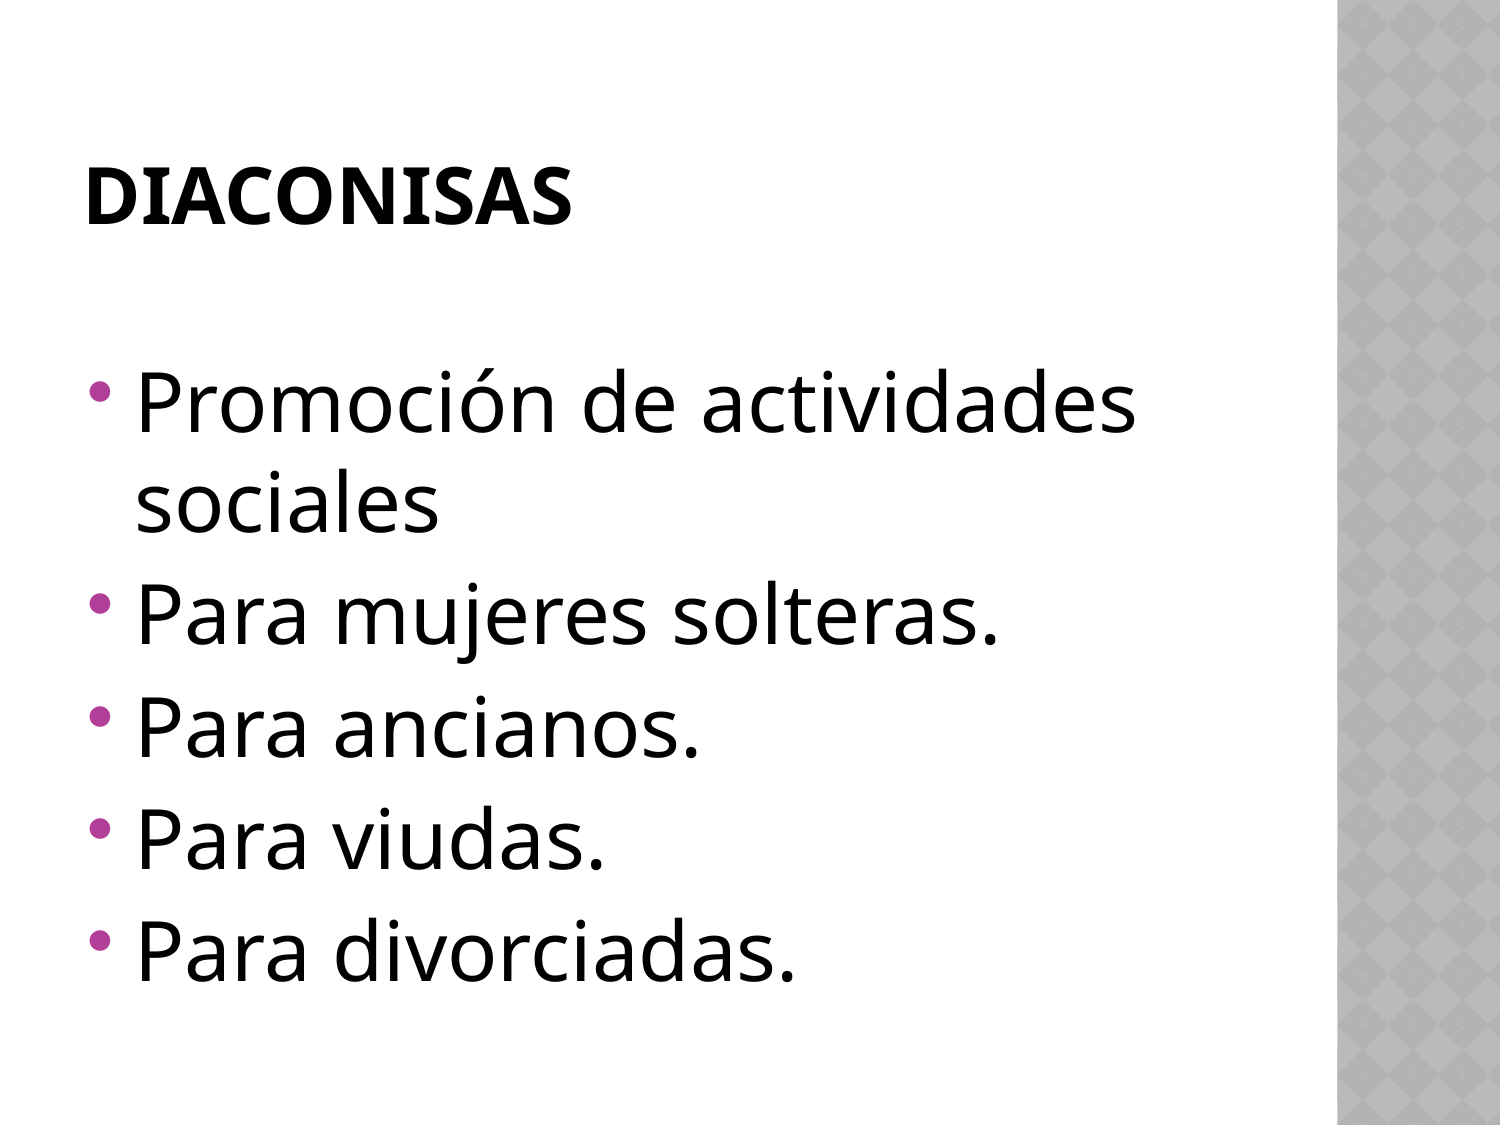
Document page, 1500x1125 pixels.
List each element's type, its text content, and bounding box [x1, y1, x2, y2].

title Diaconisas [75, 52, 1263, 240]
list Promoción de actividades sociales Para mujeres solteras. Para ancianos. Para viudas. Para divorciadas. [75, 264, 1263, 1059]
